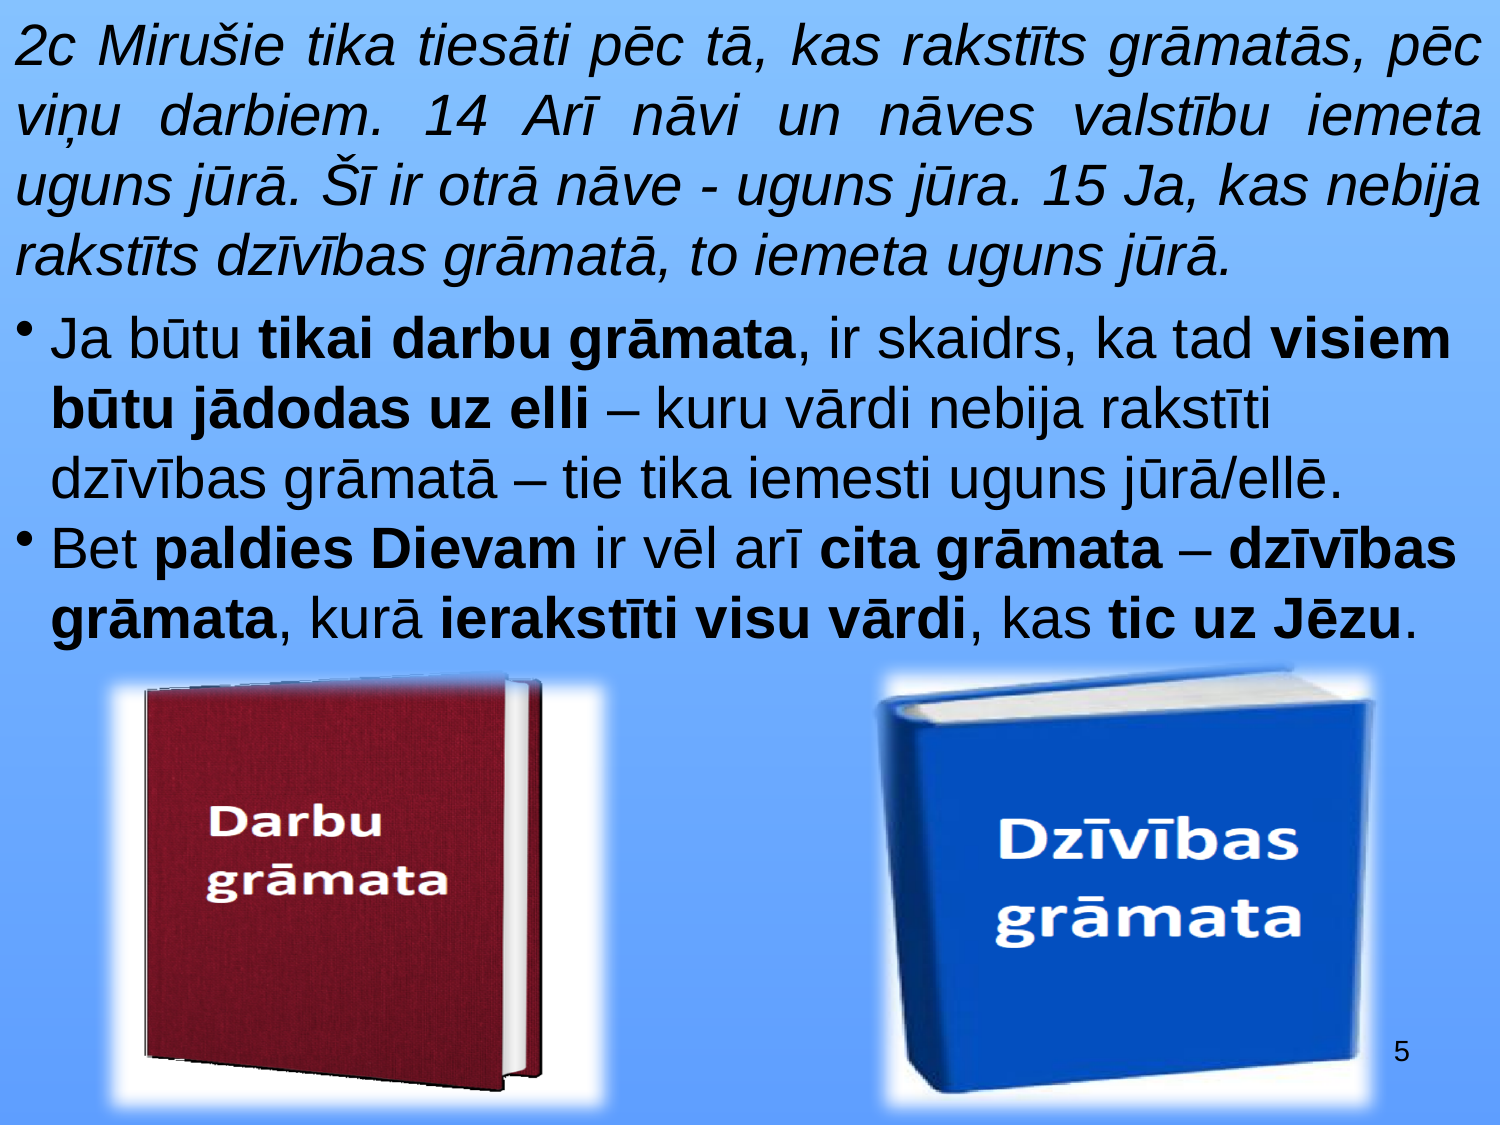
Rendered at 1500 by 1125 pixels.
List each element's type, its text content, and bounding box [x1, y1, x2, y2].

picture [866, 656, 1390, 1125]
list 2c Mirušie tika tiesāti pēc tā, kas rakstīts grāmatās, pēc viņu darbiem. 14 Arī nāvi un nāves valstību iemeta uguns jūrā. Šī ir otrā nāve - uguns jūra. 15 Ja, kas nebija rakstīts dzīvības grāmatā, to iemeta uguns jūrā. [0, 0, 1500, 178]
text_box Ja būtu tikai darbu grāmata, ir skaidrs, ka tad visiem būtu jādodas uz elli – kuru vārdi nebija rakstīti dzīvības grāmatā – tie tika iemesti uguns jūrā/ellē. Bet paldies Dievam ir vēl arī cita grāmata – dzīvības grāmata, kurā ierakstīti visu vārdi, kas tic uz Jēzu. [0, 292, 1500, 798]
picture [93, 667, 622, 1125]
slide_number 5 [1393, 1024, 1426, 1103]
